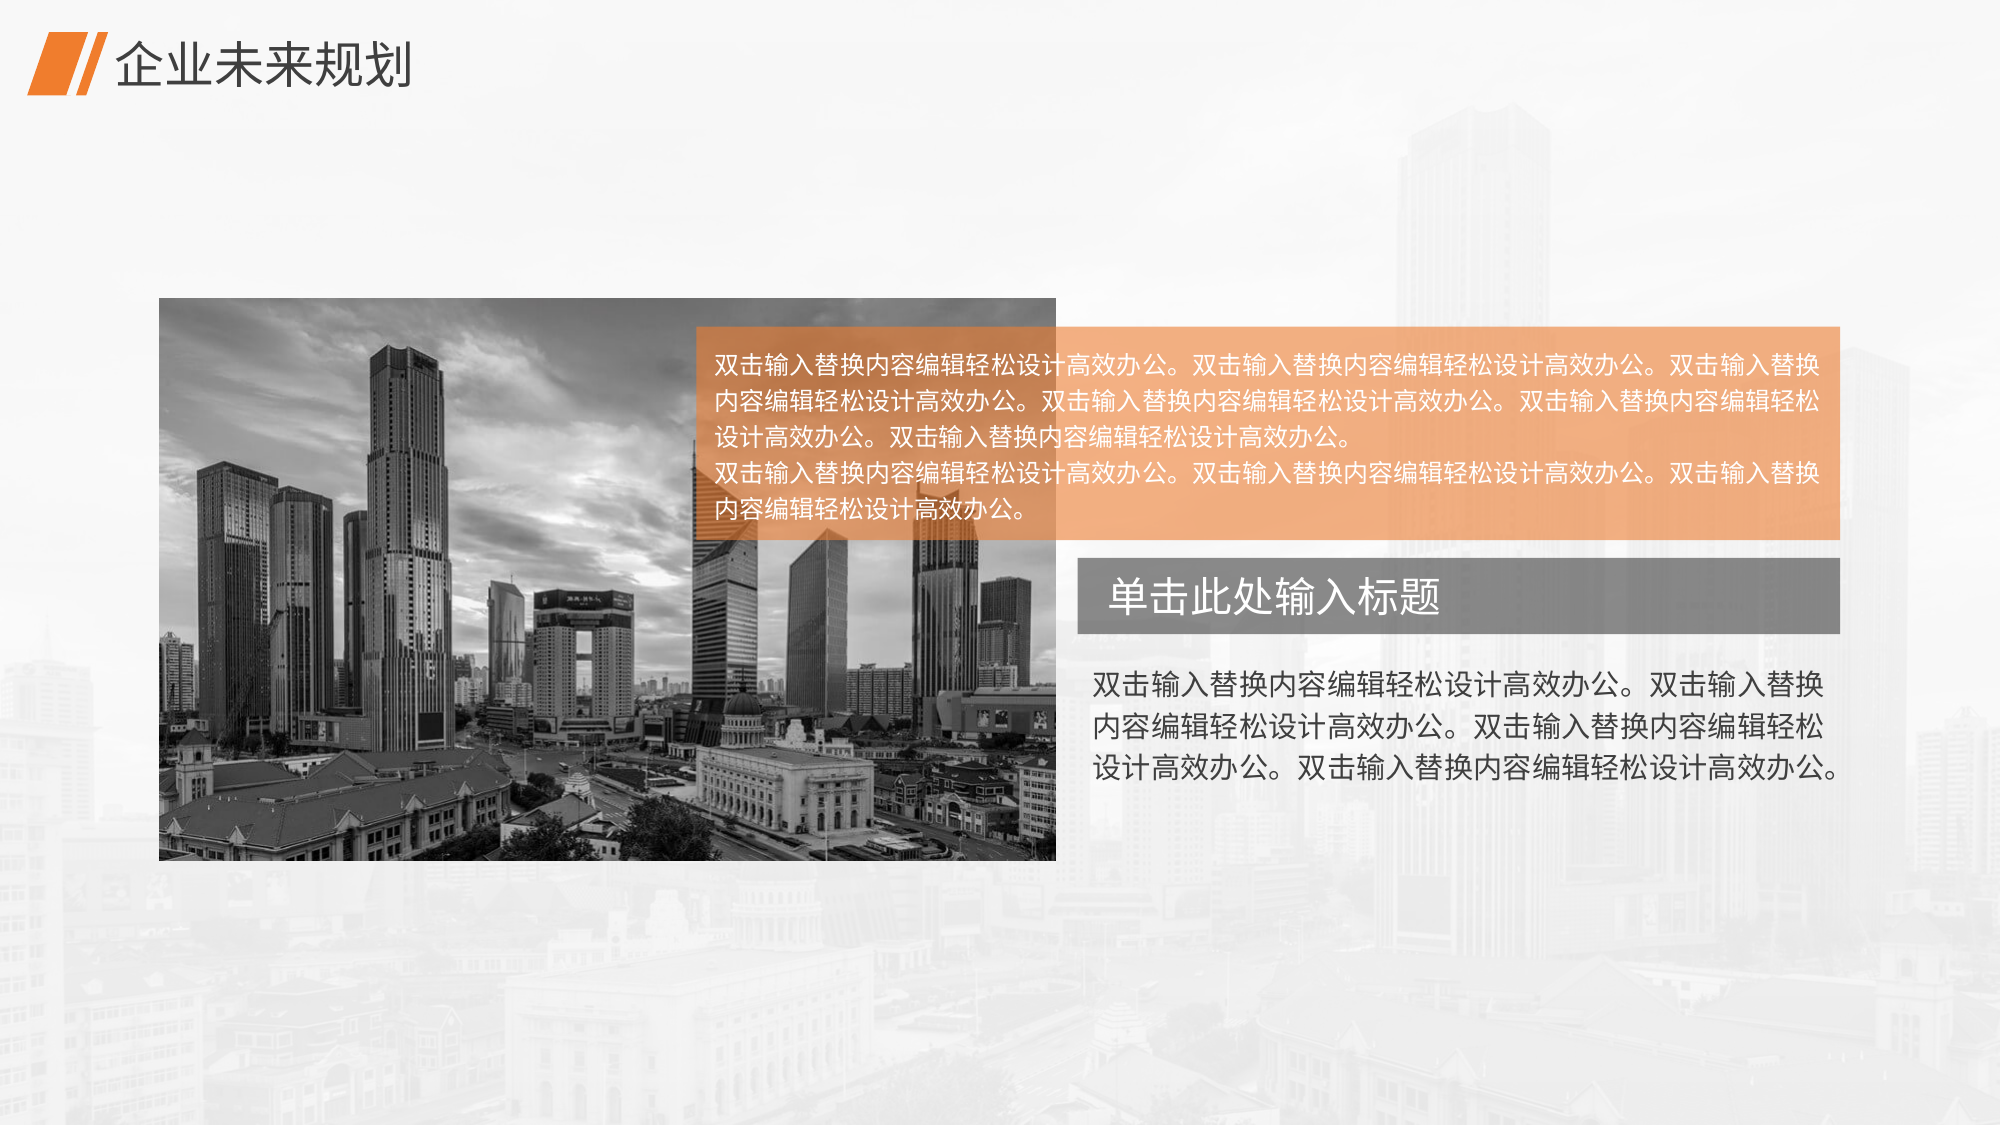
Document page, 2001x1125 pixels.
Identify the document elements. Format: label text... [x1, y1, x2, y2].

text_box 双击输入替换内容编辑轻松设计高效办公。双击输入替换内容编辑轻松设计高效办公。双击输入替换内容编辑轻松设计高效办公。双击输入替换内容编辑轻松设计高效办公。 [1077, 651, 1841, 793]
picture [159, 298, 1056, 861]
title 企业未来规划 [99, 25, 433, 102]
text_box 双击输入替换内容编辑轻松设计高效办公。双击输入替换内容编辑轻松设计高效办公。双击输入替换内容编辑轻松设计高效办公。双击输入替换内容编辑轻松设计高效办公。双击输入替换内容编辑轻松设计高效办公。双击输入替换内容编辑轻松设计高效办公。 双击输入替换内容编辑轻松设计高效办公。双击输入替换内容编辑轻松设计高效办公。双击输入替换内容编辑轻松设计高效办公。 [1056, 325, 1841, 541]
text_box 单击此处输入标题 [1077, 557, 1841, 635]
